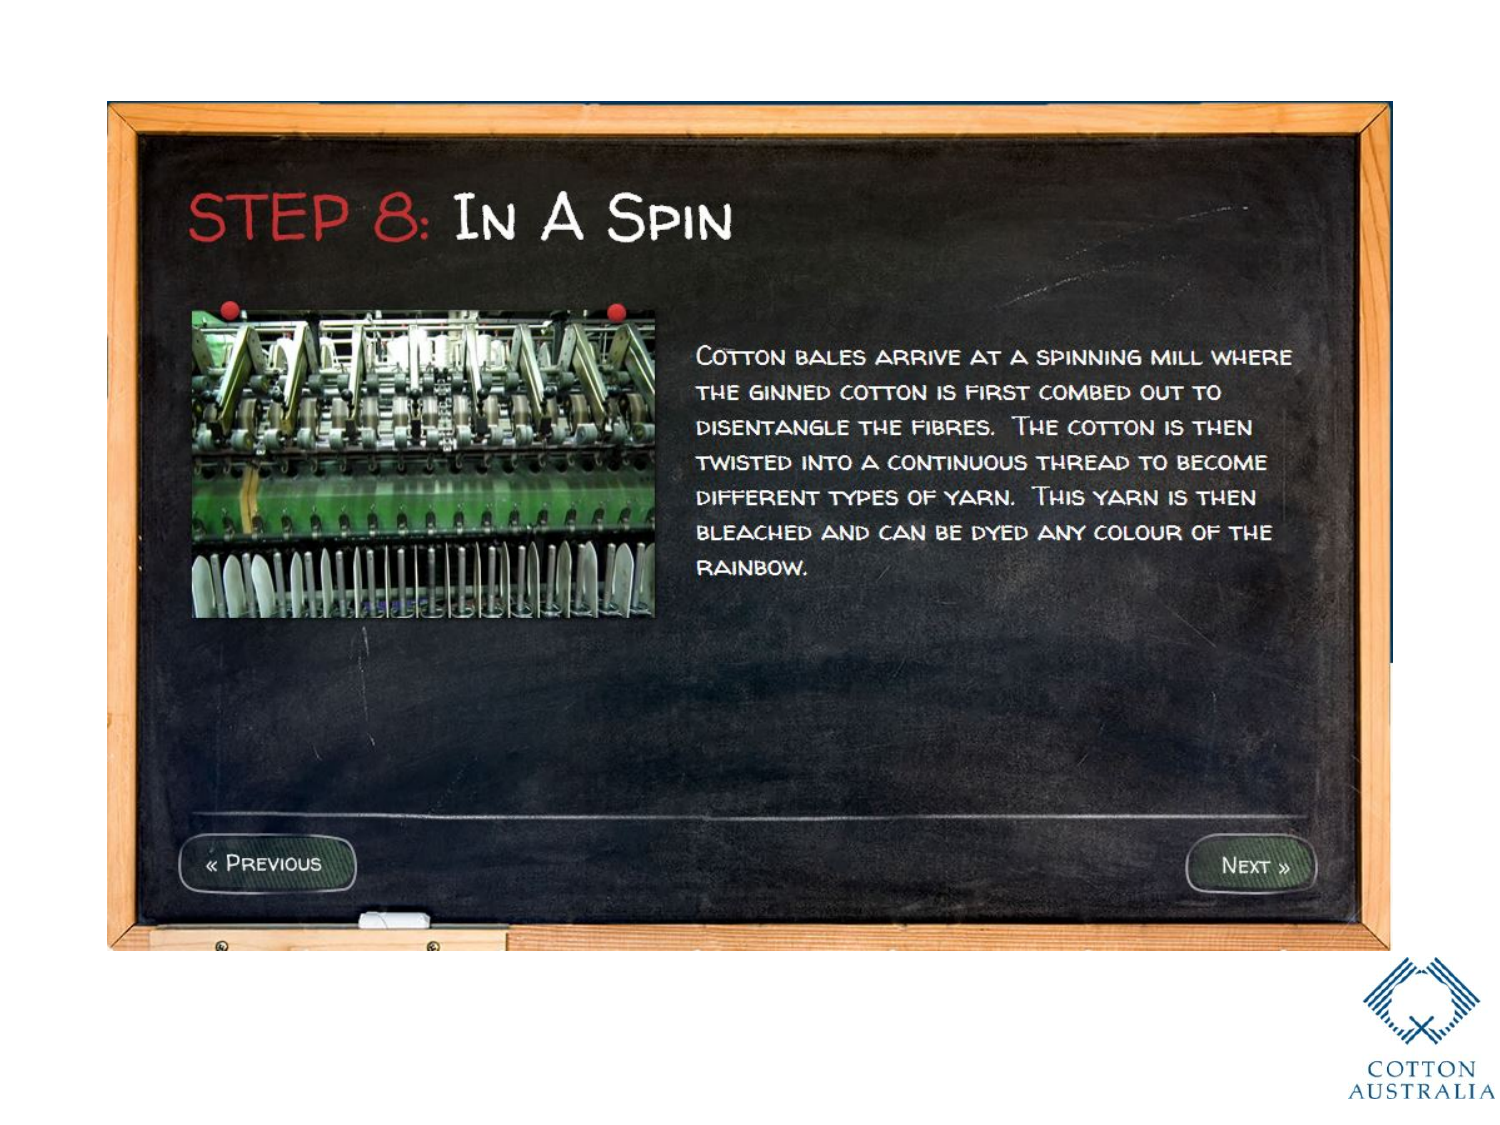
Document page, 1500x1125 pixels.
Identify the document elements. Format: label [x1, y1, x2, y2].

picture [1348, 957, 1495, 1099]
picture [107, 101, 1393, 951]
